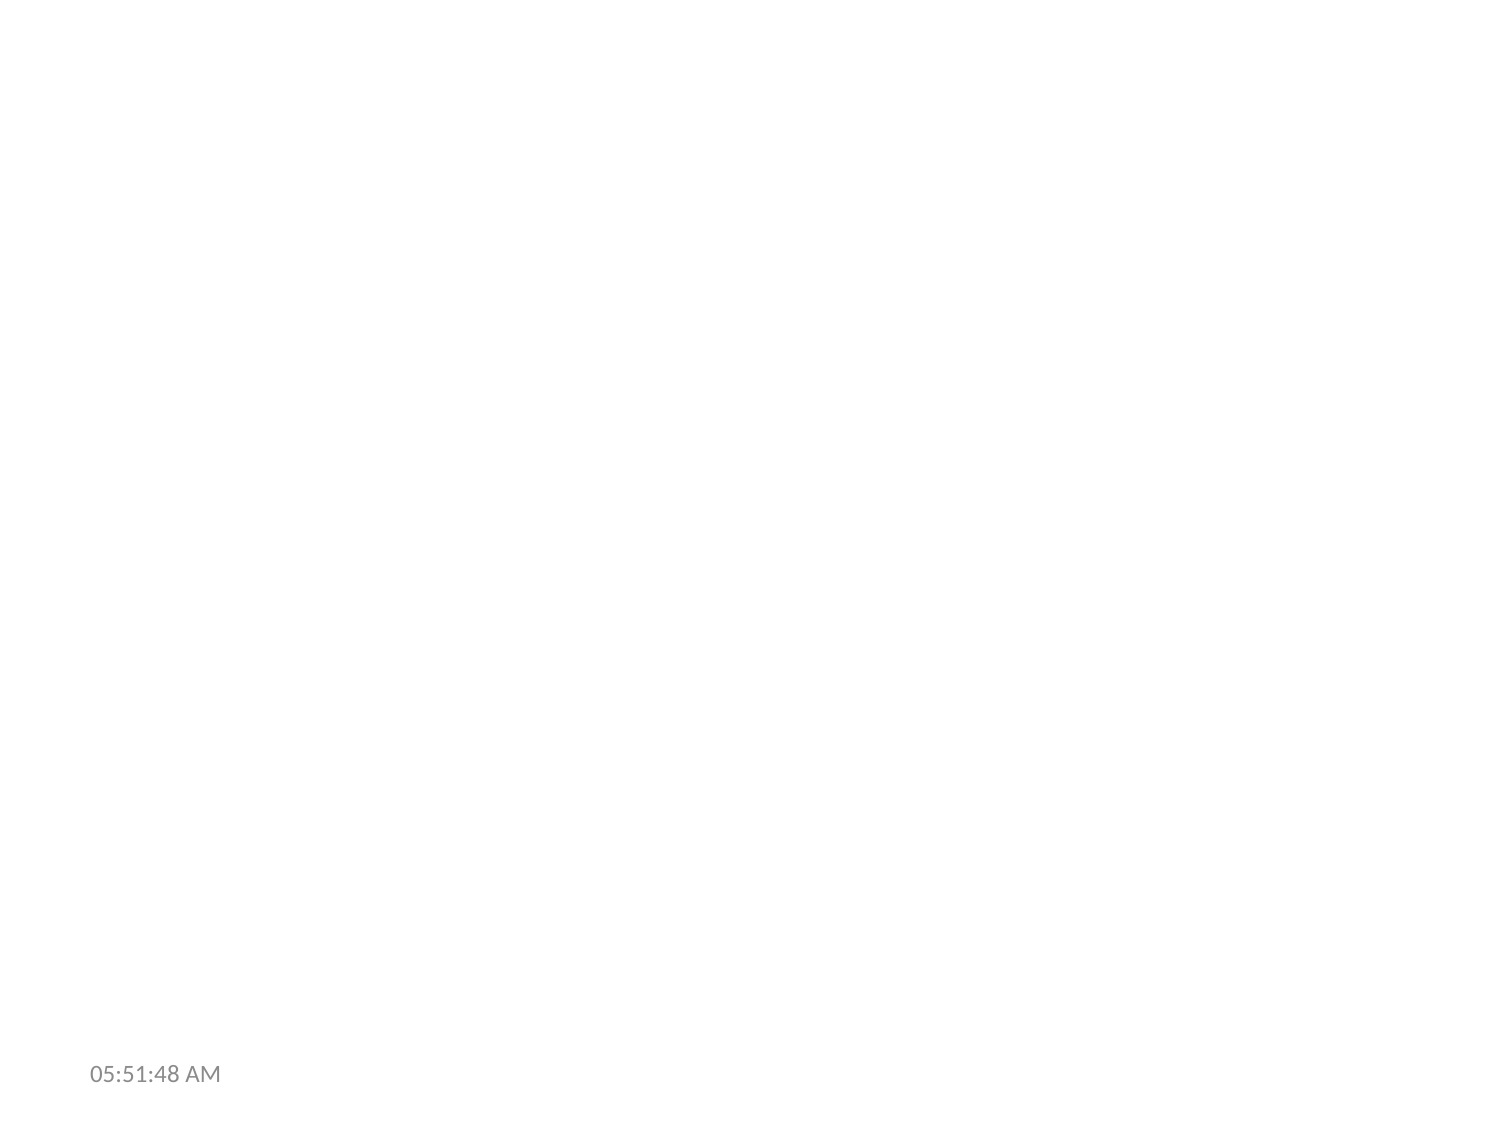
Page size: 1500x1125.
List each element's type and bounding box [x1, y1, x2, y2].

slide_number [75, 1042, 425, 1103]
